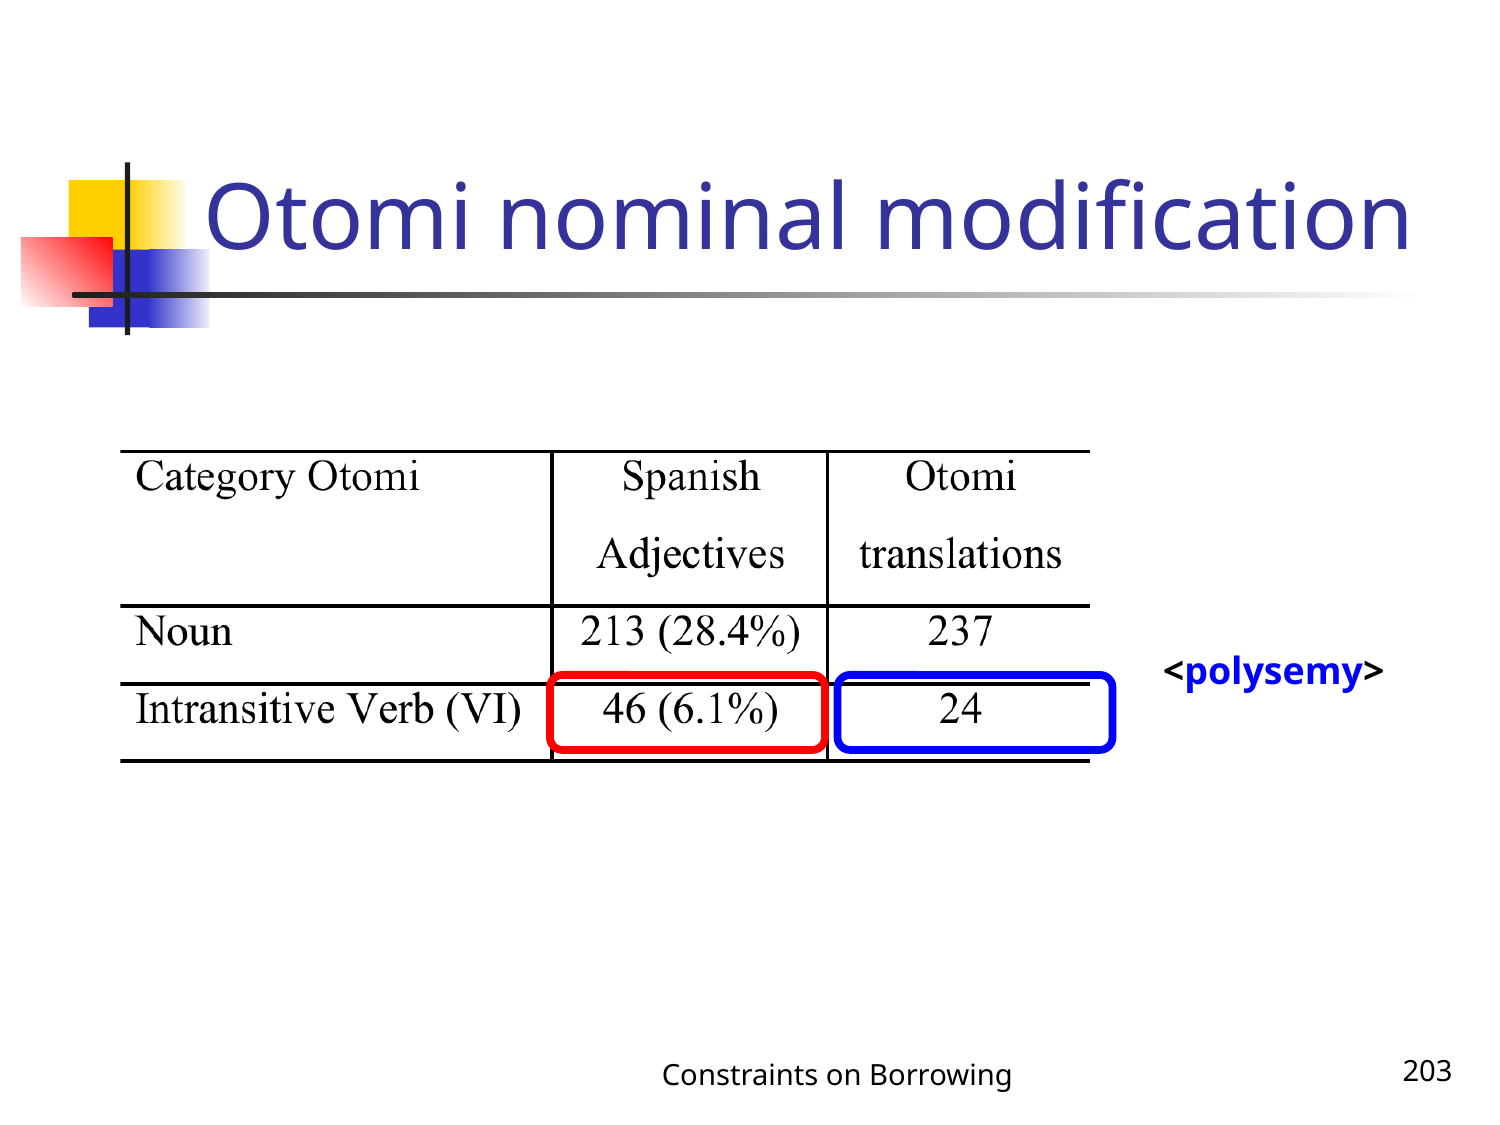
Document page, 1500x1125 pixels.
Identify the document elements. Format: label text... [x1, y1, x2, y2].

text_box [119, 449, 1500, 913]
title Otomi nominal modification [188, 34, 1468, 276]
slide_number 203 [1154, 1023, 1468, 1100]
footer Constraints on Borrowing [599, 1023, 1076, 1100]
